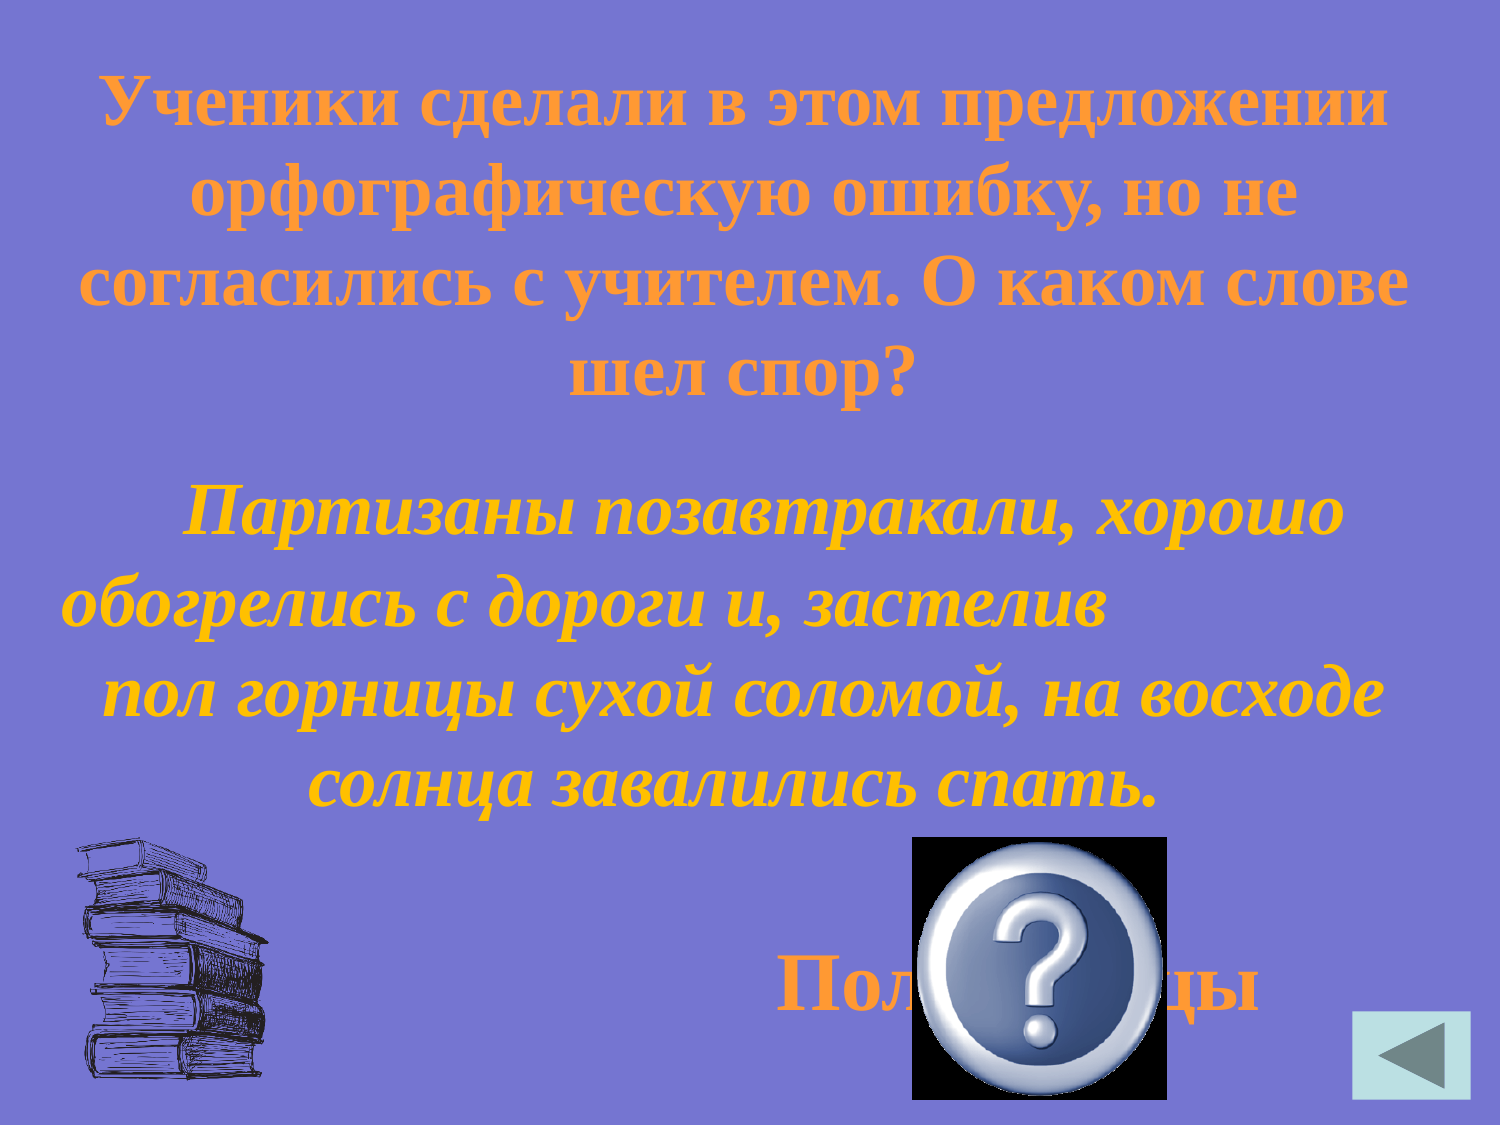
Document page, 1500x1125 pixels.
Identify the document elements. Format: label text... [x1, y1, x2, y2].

text_box [1352, 1011, 1471, 1100]
text_box Полгорницы [761, 919, 906, 1034]
text_box Полгорницы [1173, 919, 1317, 1034]
picture [911, 837, 1167, 1100]
picture [38, 825, 306, 1092]
text_box Ученики сделали в этом предложении орфографическую ошибку, но не согласились с учителем. О каком слове шел спор? Партизаны позавтракали, хорошо обогрелись с дороги и, застелив пол горницы сухой соломой, на восходе солнца завалились спать. [0, 0, 1495, 1084]
